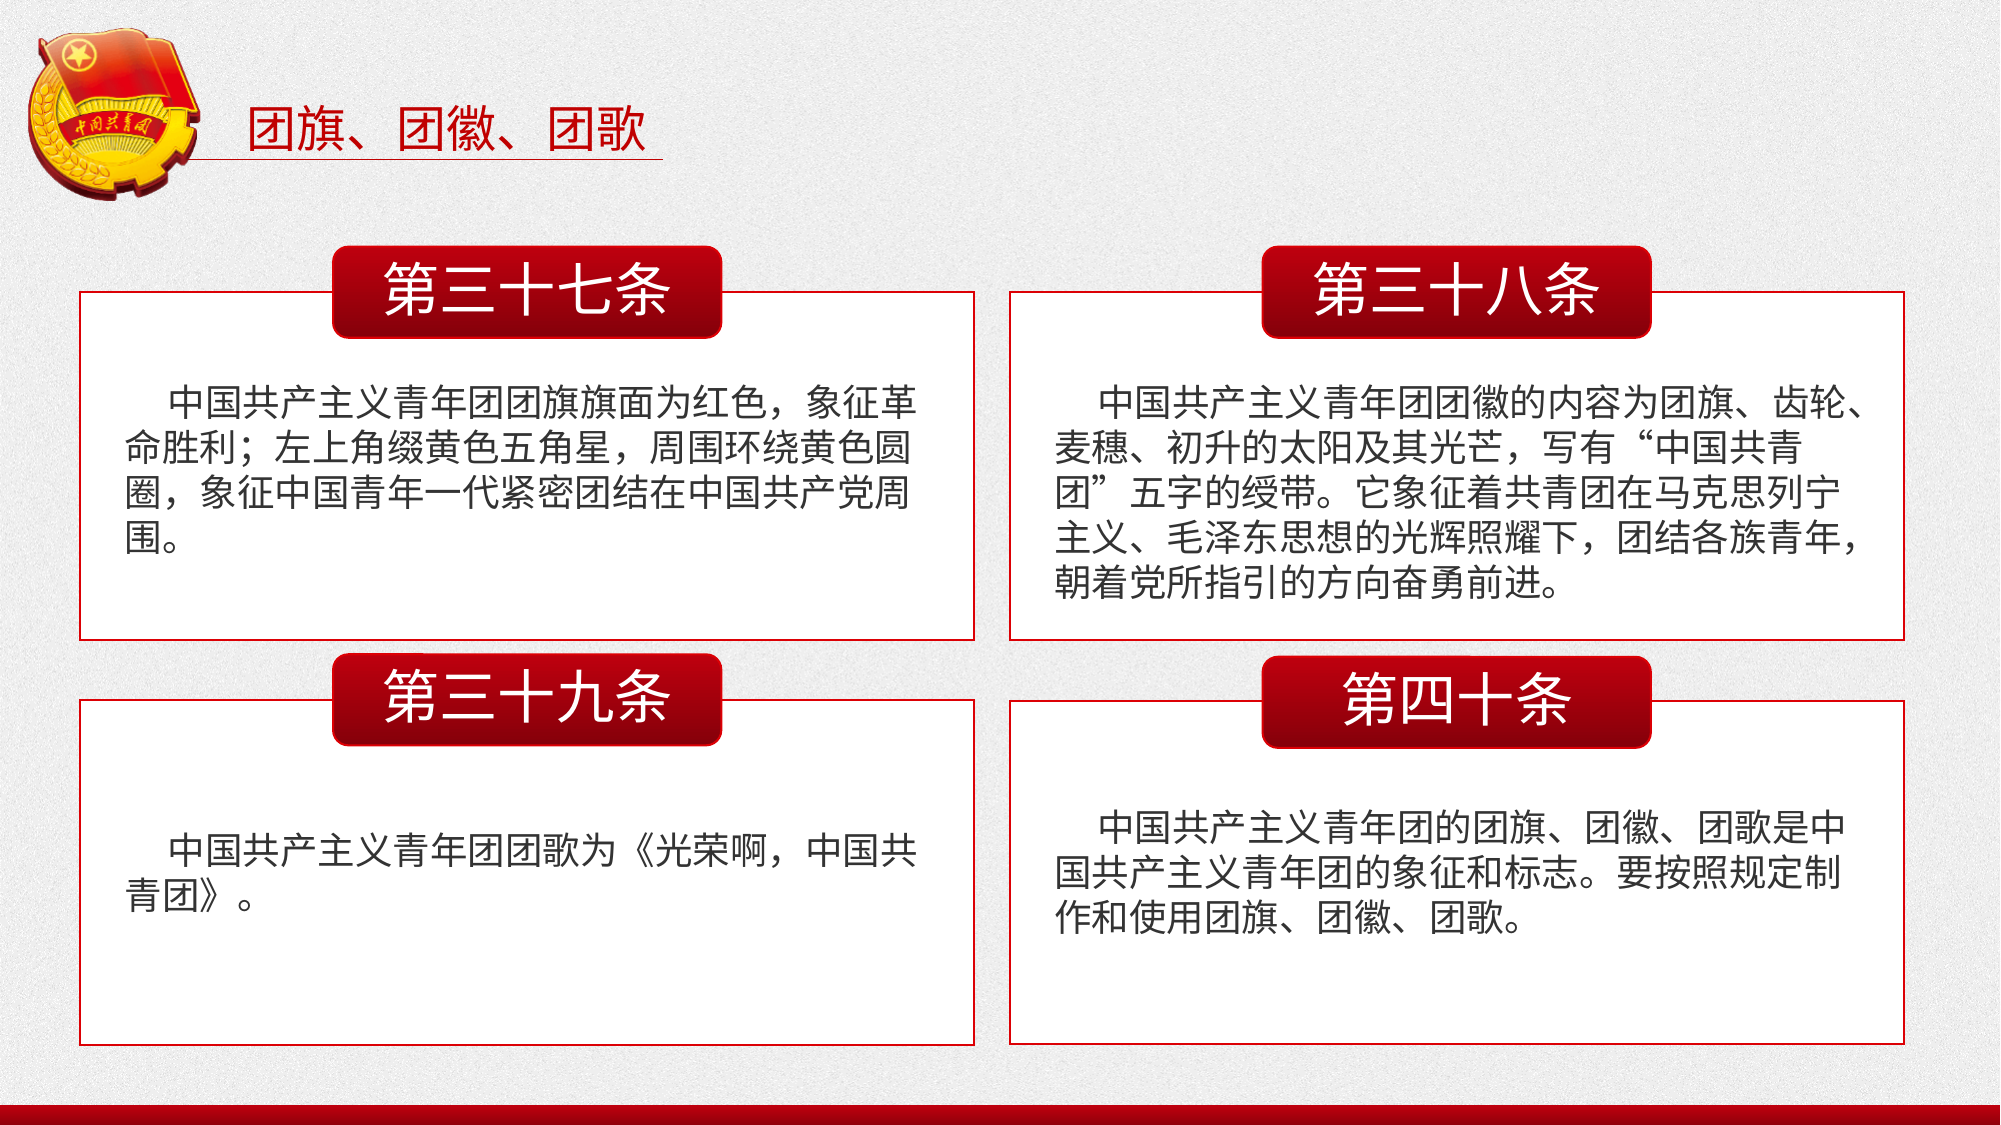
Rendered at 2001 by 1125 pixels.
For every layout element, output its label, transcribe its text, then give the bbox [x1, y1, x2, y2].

text_box 中国共产主义青年团团徽的内容为团旗、齿轮、麦穗、初升的太阳及其光芒，写有“中国共青团”五字的绶带。它象征着共青团在马克思列宁主义、毛泽东思想的光辉照耀下，团结各族青年，朝着党所指引的方向奋勇前进。 [1039, 371, 1874, 612]
text_box [79, 699, 975, 1046]
picture [0, 0, 2001, 1125]
text_box [79, 291, 975, 641]
text_box 第三十九条 [332, 653, 723, 747]
text_box 第三十八条 [1261, 245, 1652, 339]
text_box [1009, 291, 1905, 641]
text_box 中国共产主义青年团团旗旗面为红色，象征革命胜利；左上角缀黄色五角星，周围环绕黄色圆圈，象征中国青年一代紧密团结在中国共产党周围。 [109, 371, 945, 567]
text_box 团旗、团徽、团歌 [231, 90, 662, 159]
text_box 中国共产主义青年团的团旗、团徽、团歌是中国共产主义青年团的象征和标志。要按照规定制作和使用团旗、团徽、团歌。 [1039, 796, 1874, 947]
text_box 中国共产主义青年团团歌为《光荣啊，中国共青团》。 [109, 819, 945, 925]
text_box 第四十条 [1261, 655, 1652, 749]
text_box [1009, 700, 1905, 1045]
text_box 团旗、团徽、团歌 [231, 160, 662, 165]
text_box 第三十七条 [332, 245, 723, 339]
